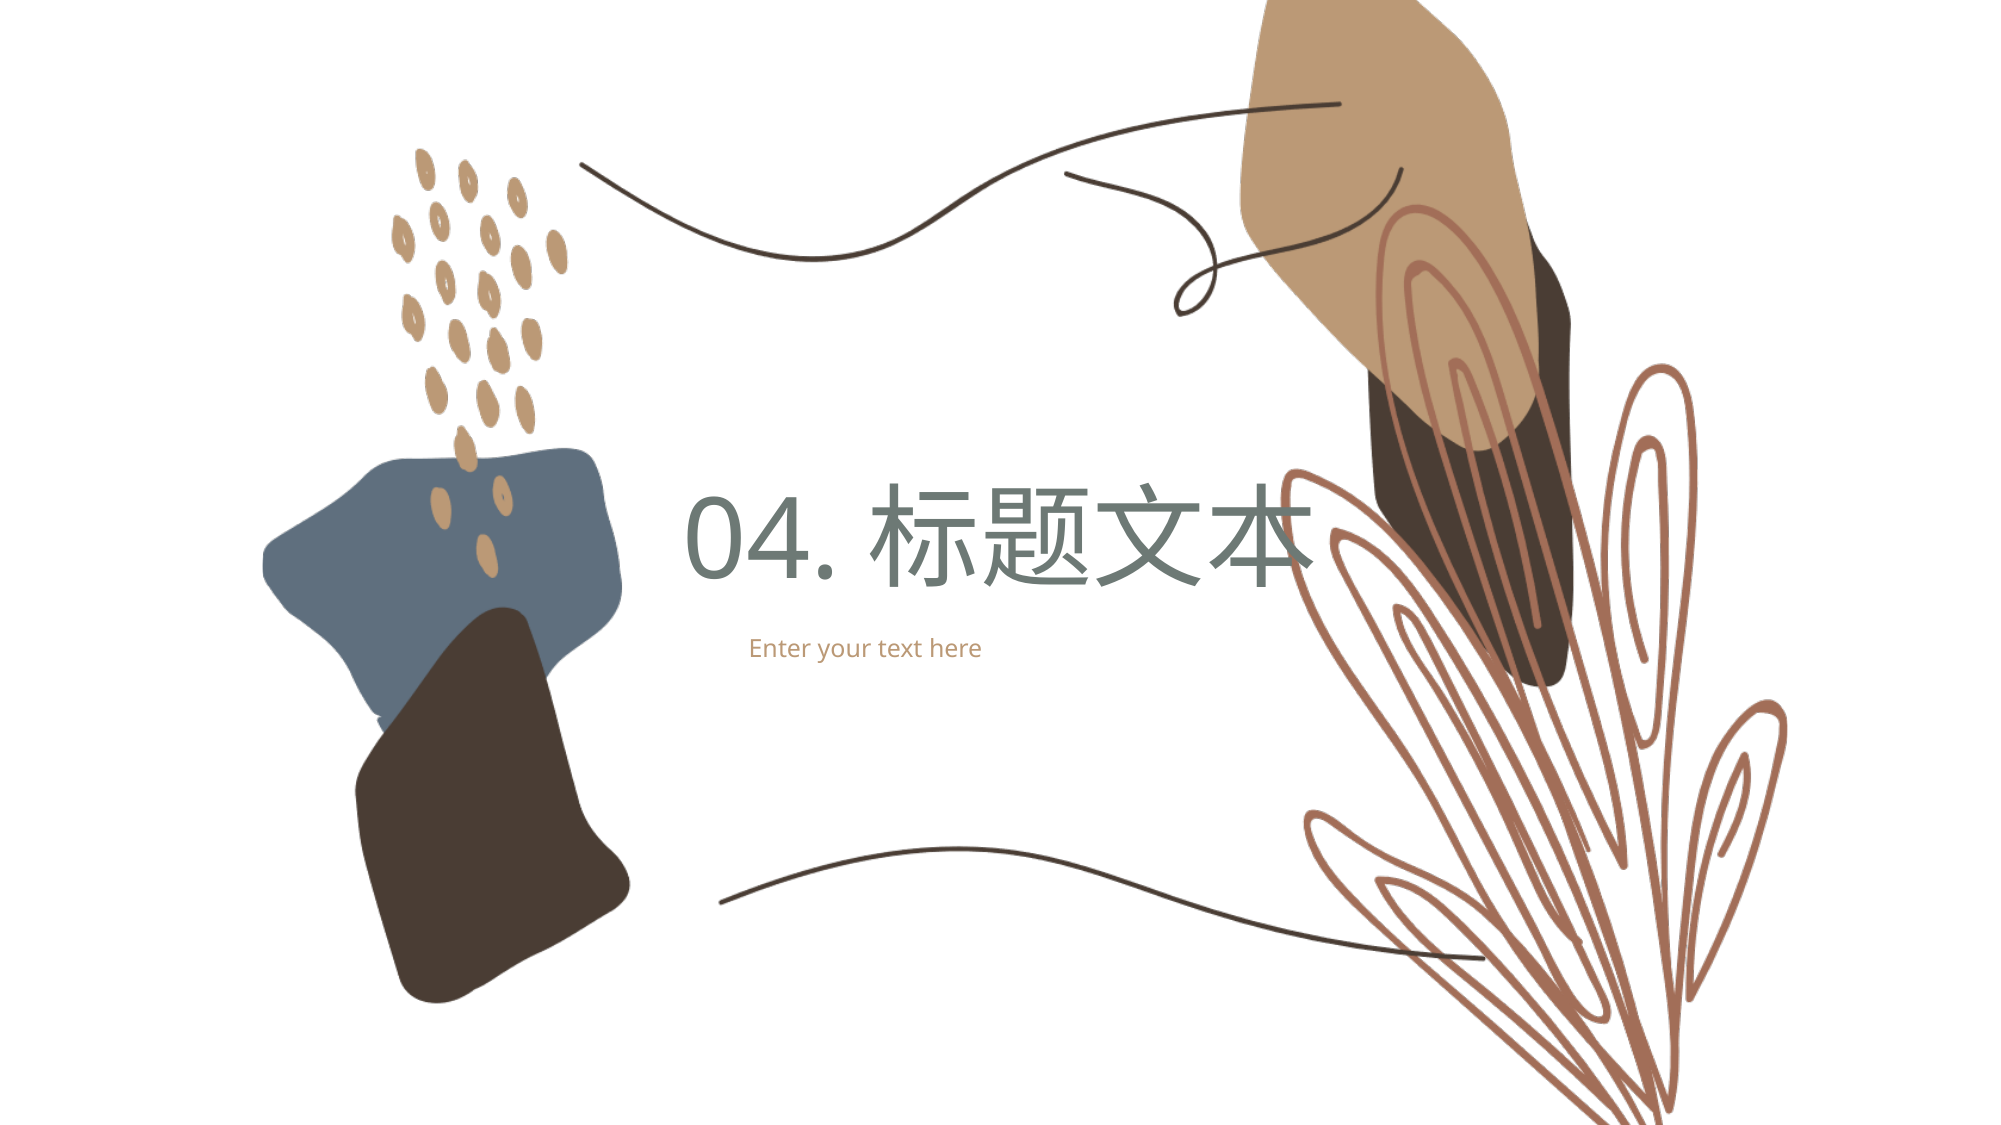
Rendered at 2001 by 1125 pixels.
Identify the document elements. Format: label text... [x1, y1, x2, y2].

picture [262, 0, 1788, 1125]
text_box 04.标题文本 [667, 458, 1333, 609]
text_box Enter your text here [733, 624, 1266, 670]
